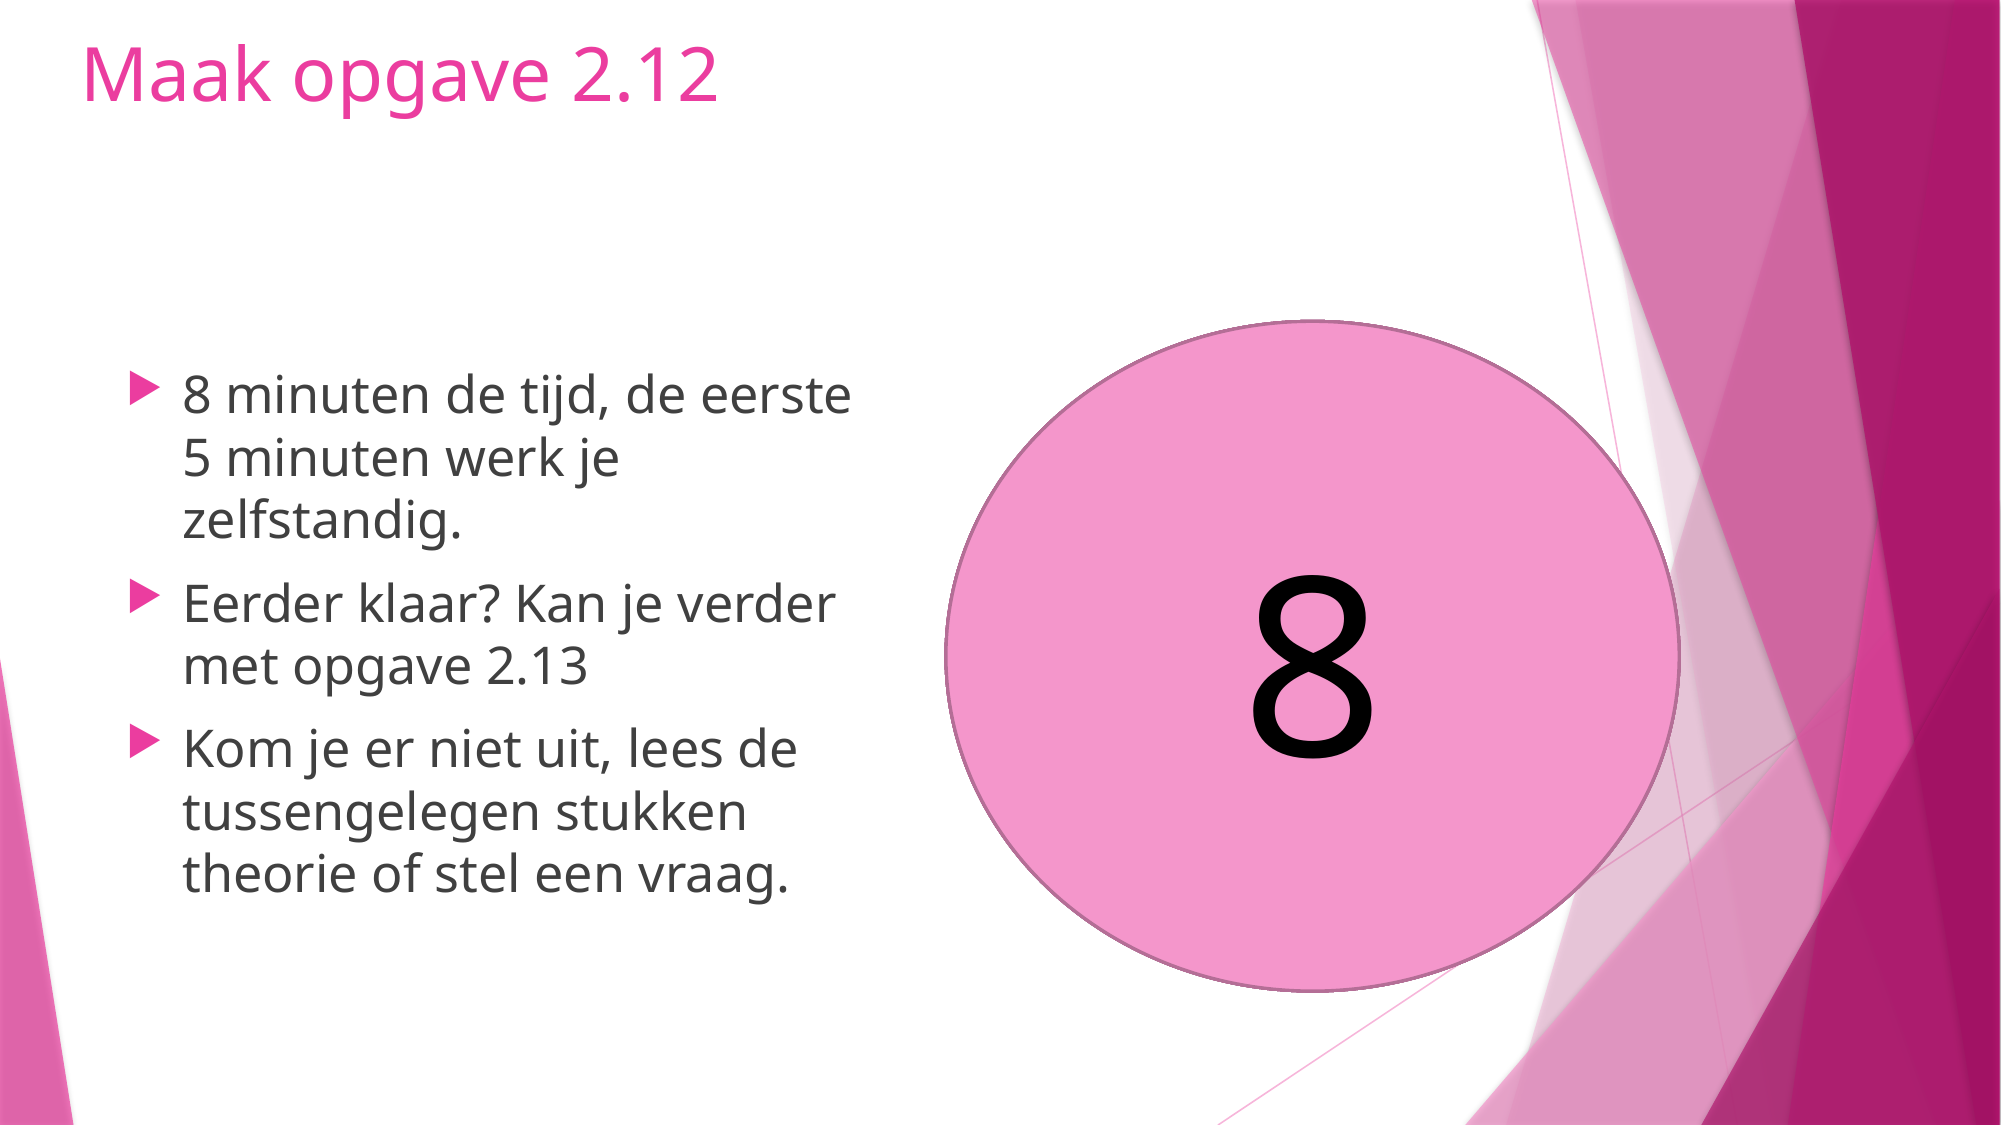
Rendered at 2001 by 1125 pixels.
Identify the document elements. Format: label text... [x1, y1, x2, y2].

text_box 8 [944, 319, 1681, 993]
title Maak opgave 2.12 [65, 19, 1476, 236]
list 8 minuten de tijd, de eerste 5 minuten werk je zelfstandig. Eerder klaar? Kan je verder met opgave 2.13 Kom je er niet uit, lees de tussengelegen stukken theorie of stel een vraag. [111, 354, 896, 992]
